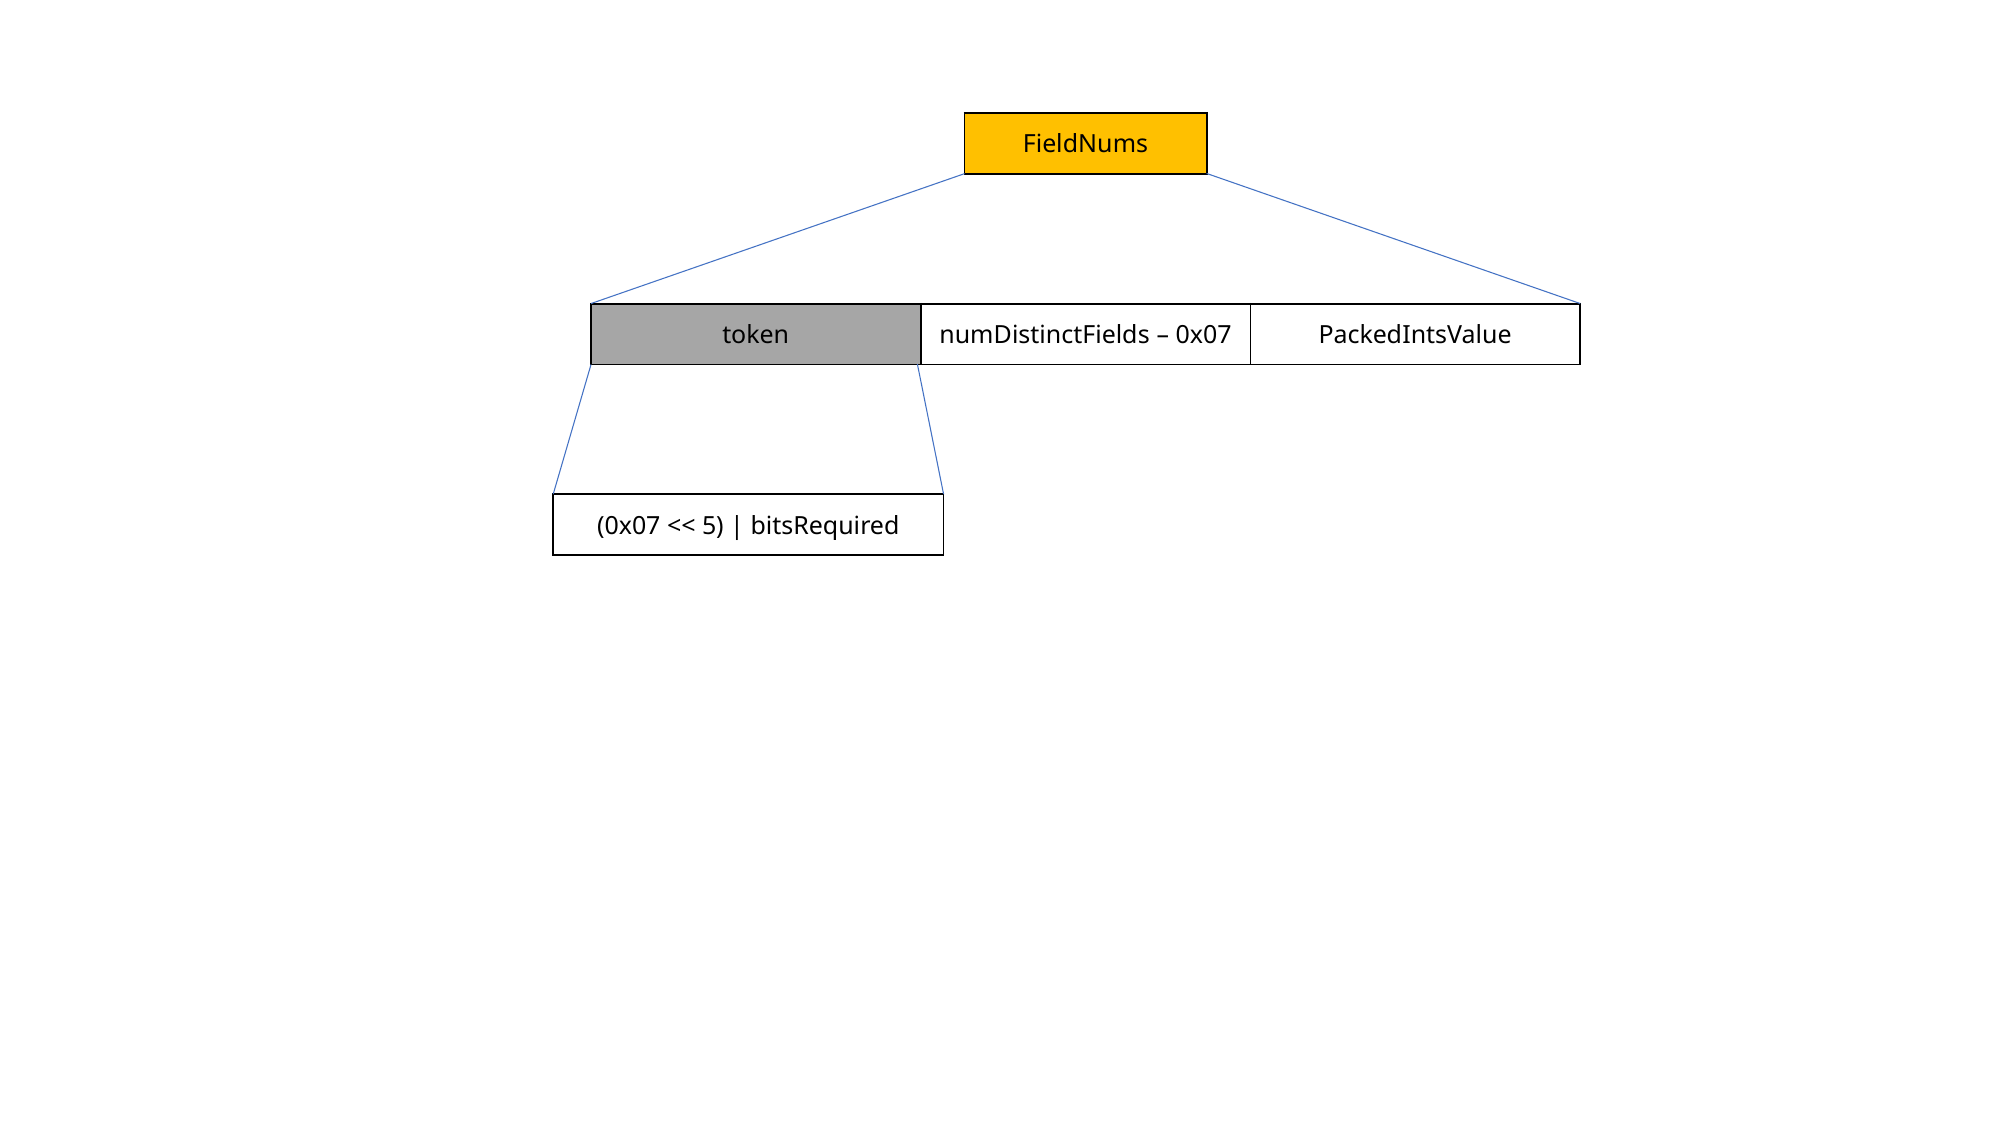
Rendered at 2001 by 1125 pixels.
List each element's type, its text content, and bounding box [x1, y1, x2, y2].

table_header token [592, 305, 920, 364]
table_header numDistinctFields – 0x07 [922, 305, 1250, 364]
table_header PackedIntsValue [1251, 305, 1579, 364]
table_header (0x07 << 5) | bitsRequired [554, 495, 943, 554]
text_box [1206, 173, 1581, 304]
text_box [917, 364, 944, 495]
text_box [590, 173, 965, 304]
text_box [553, 364, 591, 495]
table_header FieldNums [965, 114, 1206, 173]
